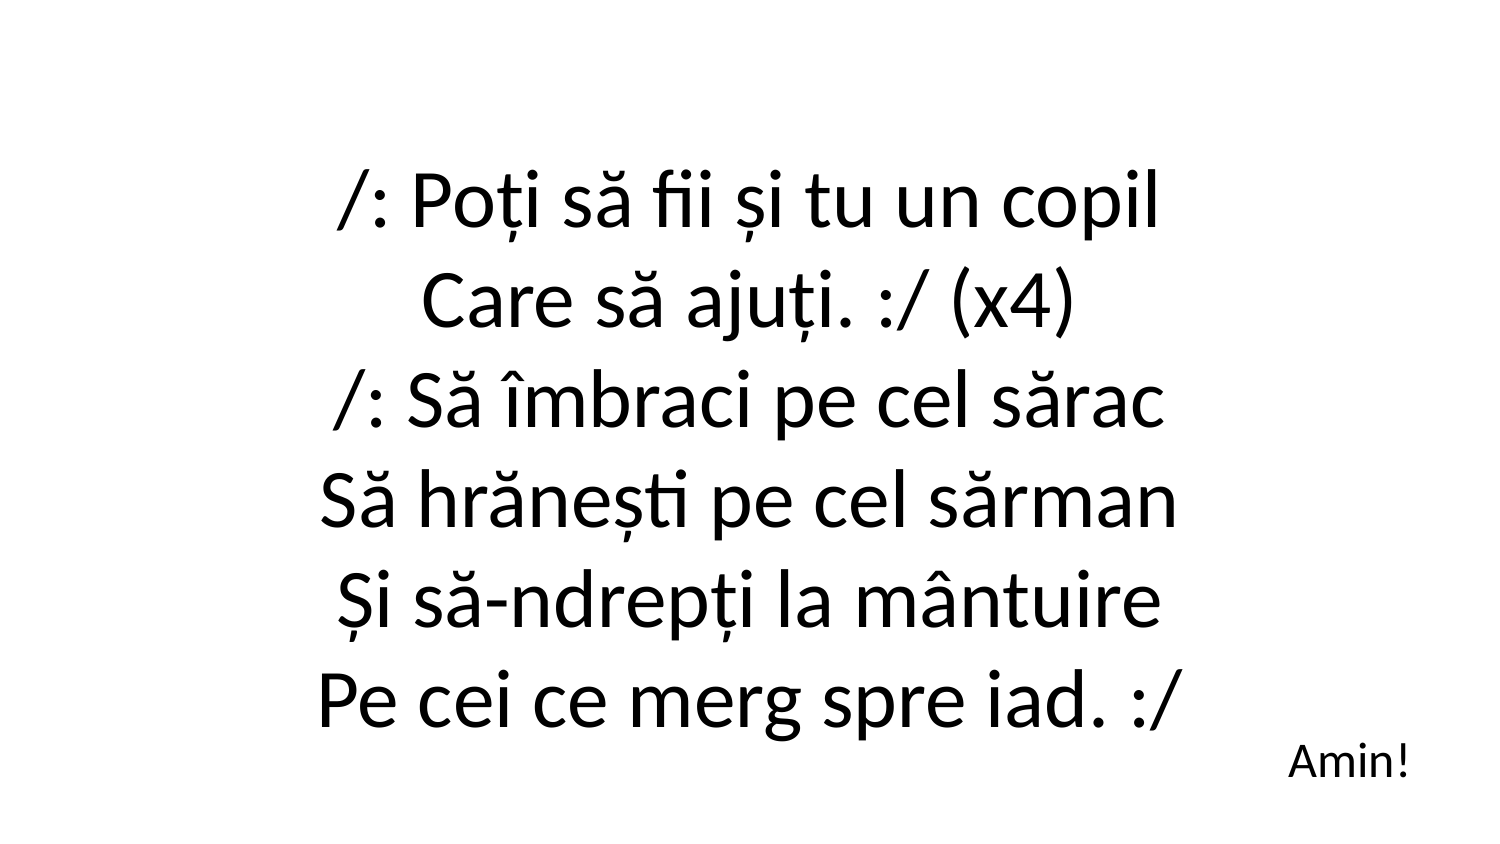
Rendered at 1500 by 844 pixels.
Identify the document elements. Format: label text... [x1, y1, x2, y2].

text_box Amin! [1273, 674, 1427, 795]
text_box /: Poți să fii și tu un copil Care să ajuți. :/ (x4) /: Să îmbraci pe cel sărac Să hrănești pe cel sărman Și să-ndrepți la mântuire Pe cei ce merg spre iad. :/ [301, 92, 1199, 752]
